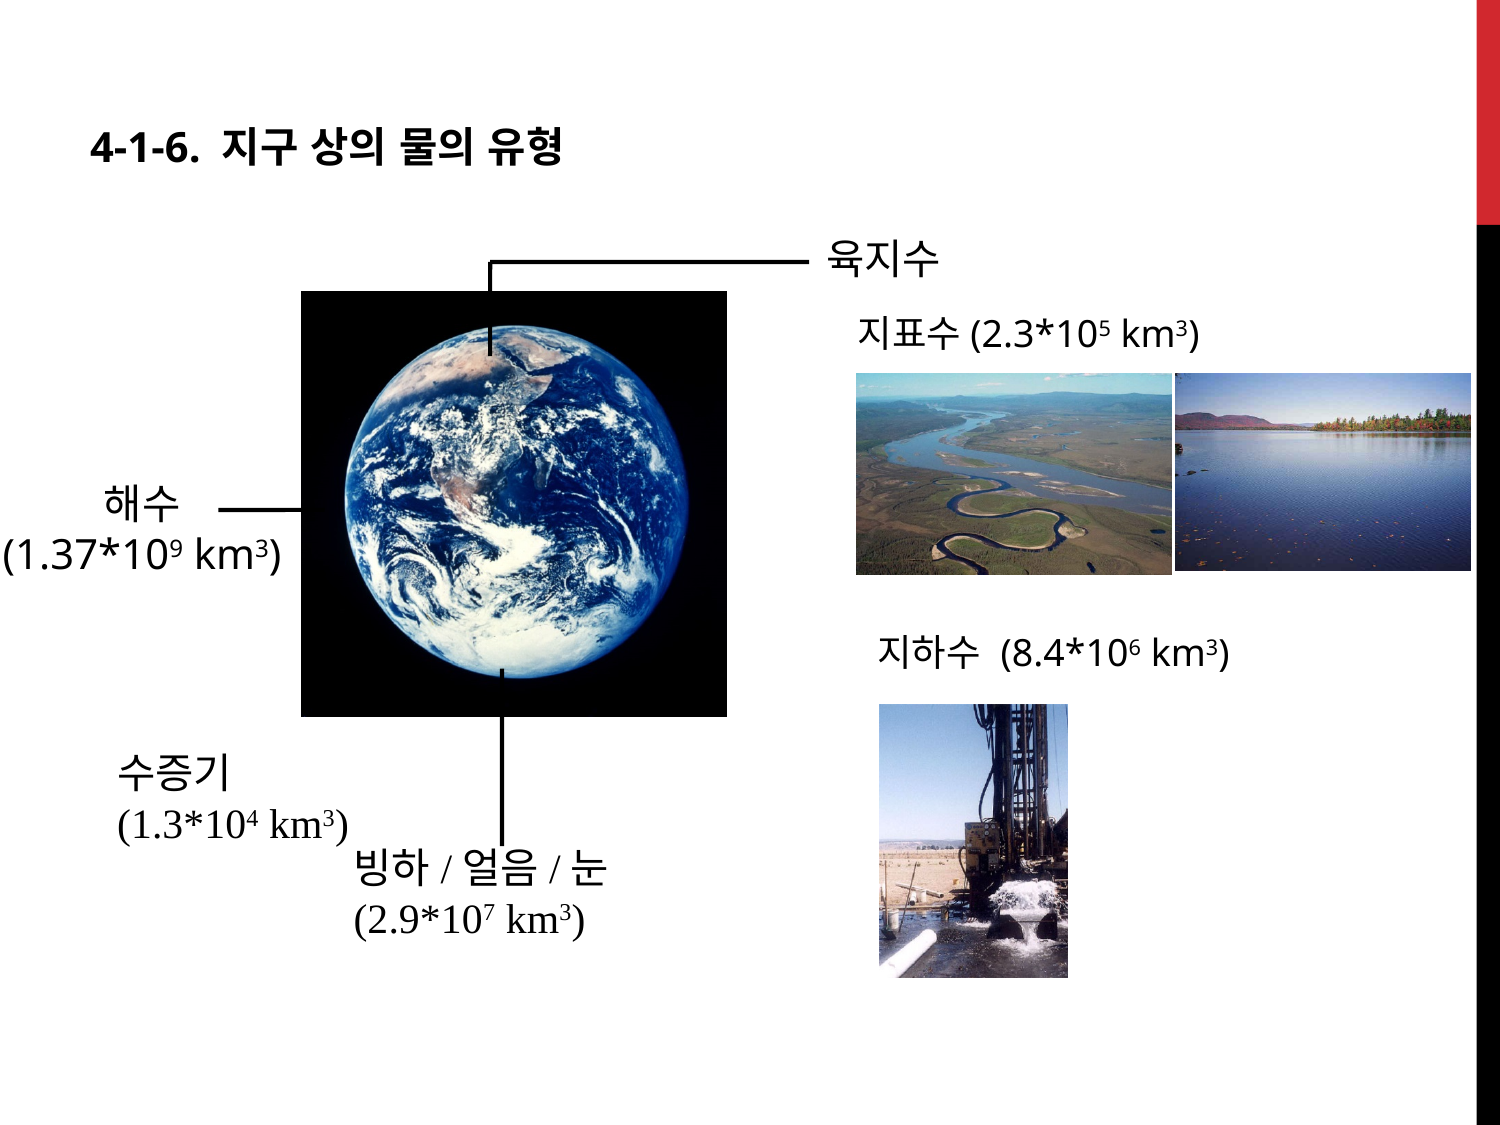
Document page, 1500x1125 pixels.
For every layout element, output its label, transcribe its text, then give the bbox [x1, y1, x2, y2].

picture [879, 703, 1068, 979]
picture [1174, 372, 1472, 571]
picture [855, 372, 1172, 576]
list 4-1-6. 지구 상의 물의 유형 [75, 113, 1325, 1005]
text_box 해수 (1.37*109 km3) [0, 470, 297, 586]
text_box 육지수 [811, 225, 957, 291]
text_box 수증기 (1.3*104 km3) [102, 739, 364, 855]
text_box 지하수 (8.4*106 km3) [862, 621, 1245, 682]
text_box 지표수(2.3*105 km3) [843, 302, 1215, 363]
text_box 빙하/얼음/눈 (2.9*107 km3) [338, 834, 624, 949]
picture [301, 291, 727, 717]
